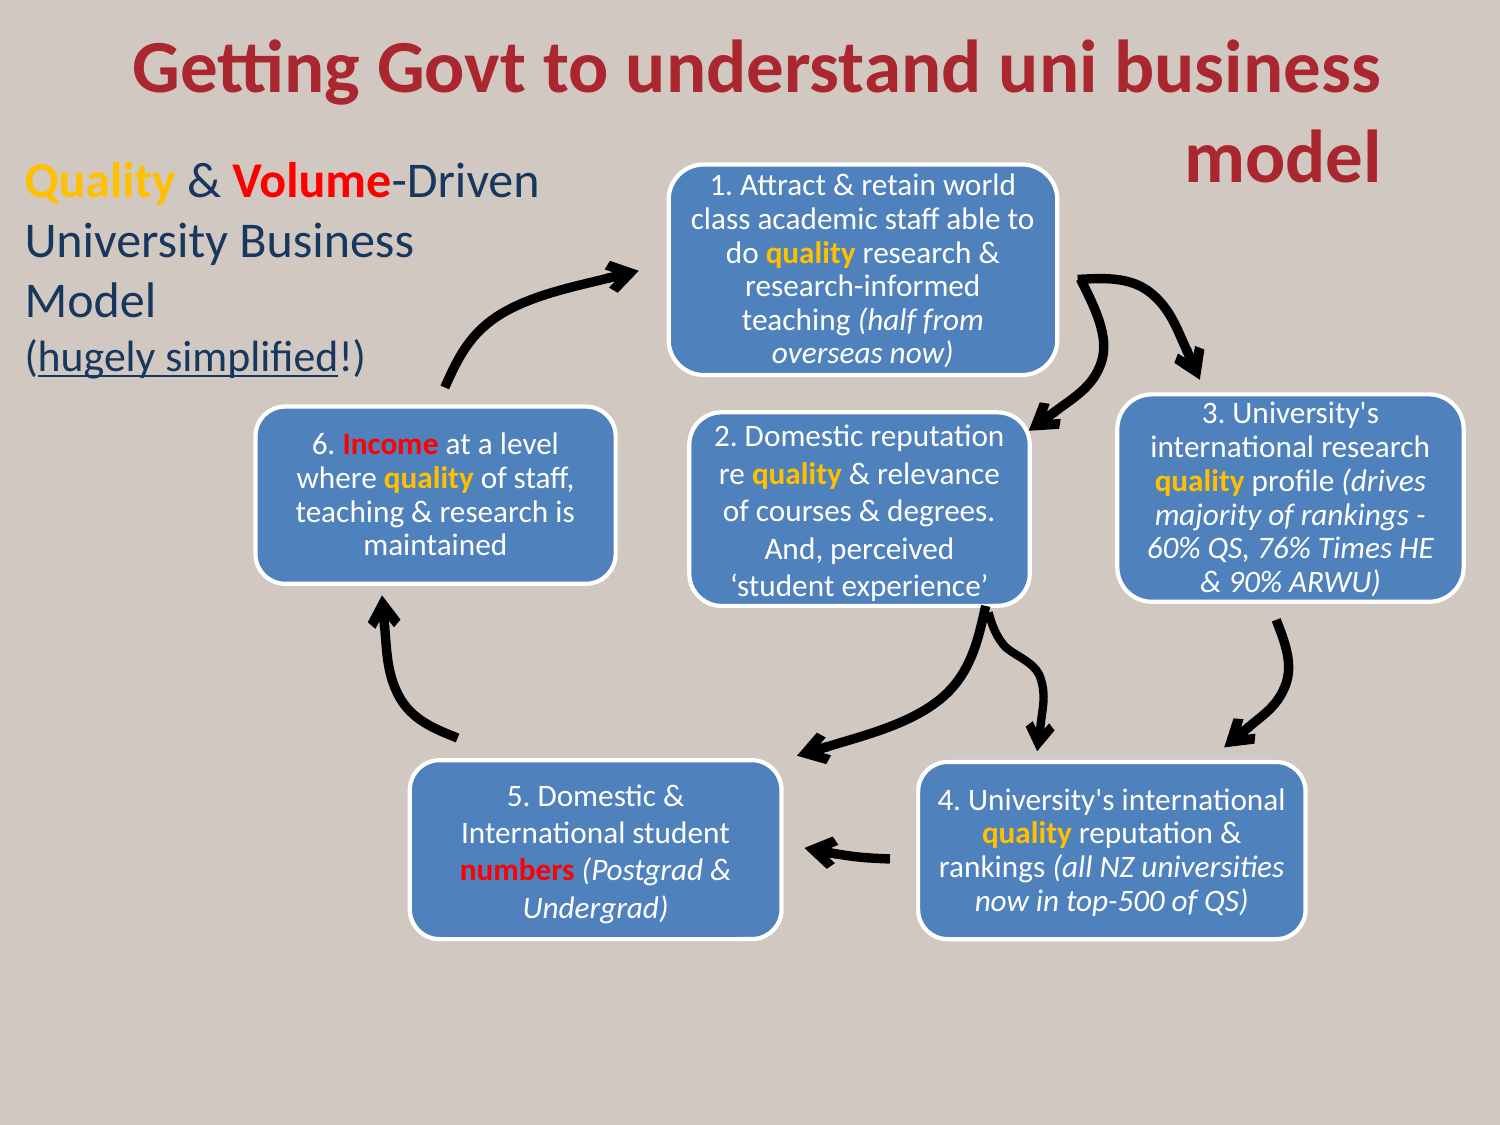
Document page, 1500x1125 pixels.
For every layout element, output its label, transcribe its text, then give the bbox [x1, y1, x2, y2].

text_box [986, 611, 1047, 752]
text_box [1224, 619, 1291, 748]
text_box 2. Domestic reputation re quality & relevance of courses & degrees. And, perceived ‘student experience’ [687, 410, 1032, 609]
text_box [375, 595, 459, 740]
text_box 6. Income at a level where quality of staff, teaching & research is maintained [253, 404, 618, 586]
text_box [442, 266, 639, 389]
text_box [1028, 282, 1106, 431]
text_box [804, 843, 890, 860]
text_box [1077, 276, 1203, 380]
text_box 1. Attract & retain world class academic staff able to do quality research & research-informed teaching (half from overseas now) [666, 233, 1060, 378]
text_box Getting Govt to understand uni business model [95, 10, 1397, 233]
text_box 5. Domestic & International student numbers (Postgrad & Undergrad) [407, 758, 784, 942]
text_box [796, 605, 988, 760]
text_box Quality & Volume-Driven University Business Model (hugely simplified!) [9, 140, 572, 388]
text_box 3. University's international research quality profile (drives majority of rankings - 60% QS, 76% Times HE & 90% ARWU) [1115, 392, 1466, 604]
text_box 4. University's international quality reputation & rankings (all NZ universities now in top-500 of QS) [916, 759, 1308, 942]
